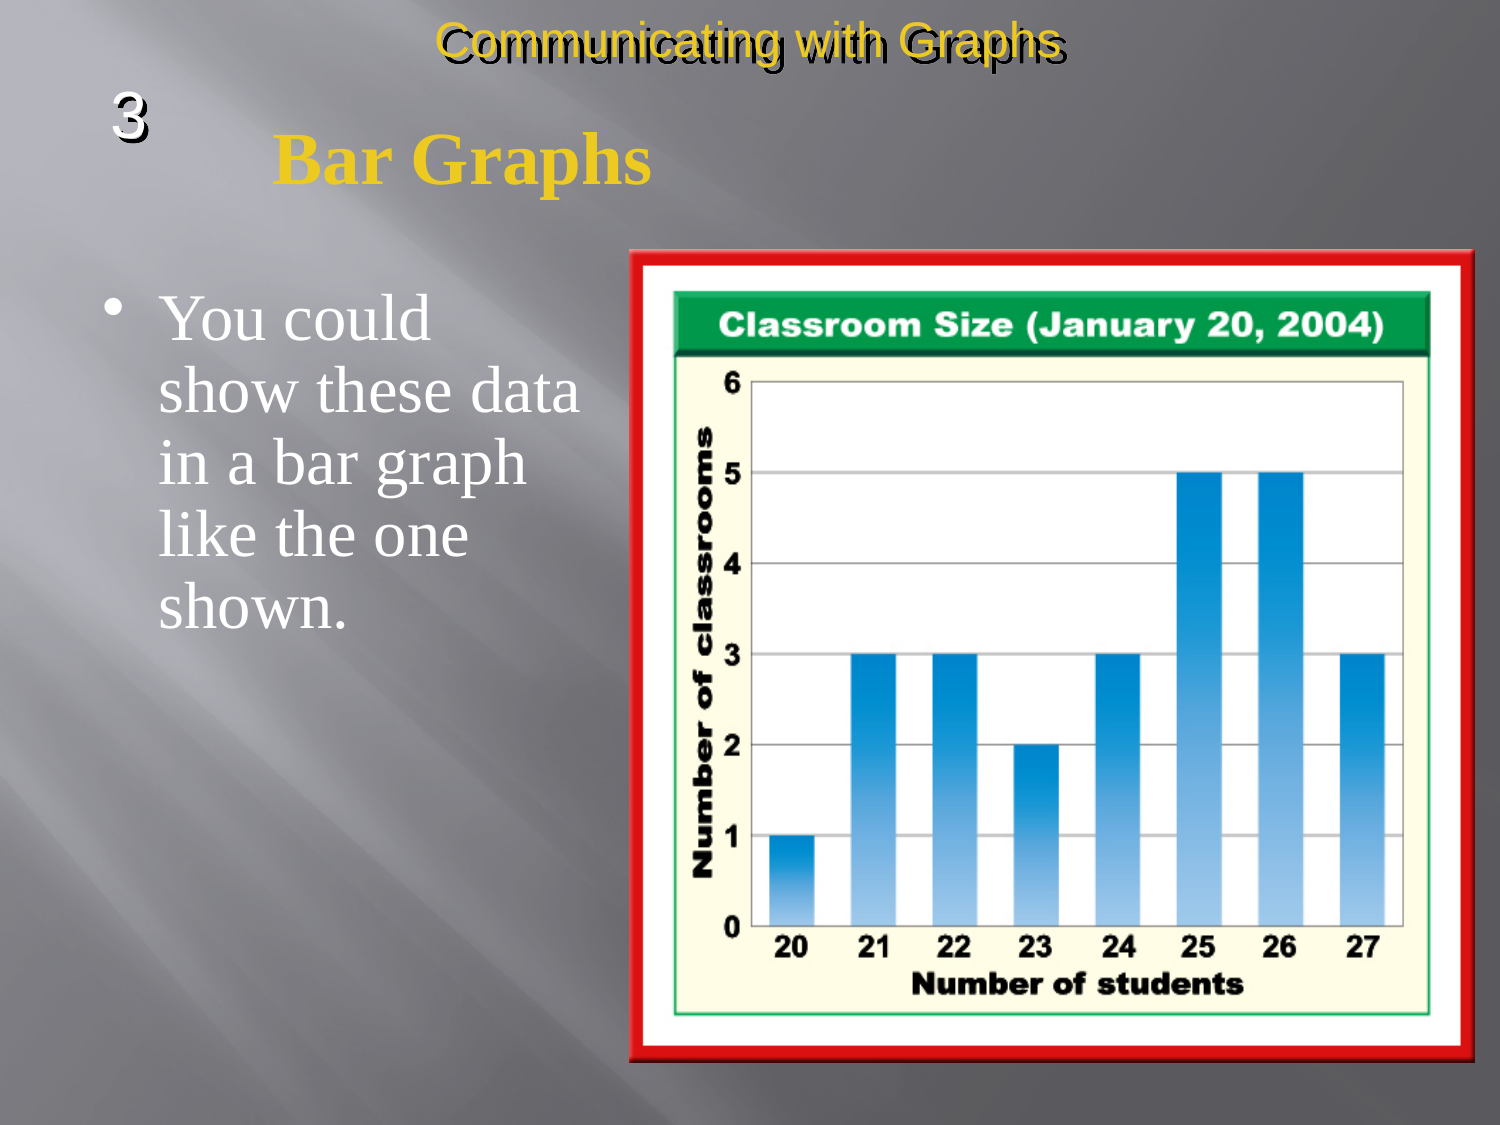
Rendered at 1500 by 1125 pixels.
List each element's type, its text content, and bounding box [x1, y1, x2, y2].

text_box 3 [95, 64, 163, 160]
text_box You could show these data in a bar graph like the one shown. [87, 275, 600, 650]
text_box Communicating with Graphs [419, 0, 1077, 75]
picture [628, 249, 1476, 1063]
text_box Bar Graphs [258, 112, 668, 209]
